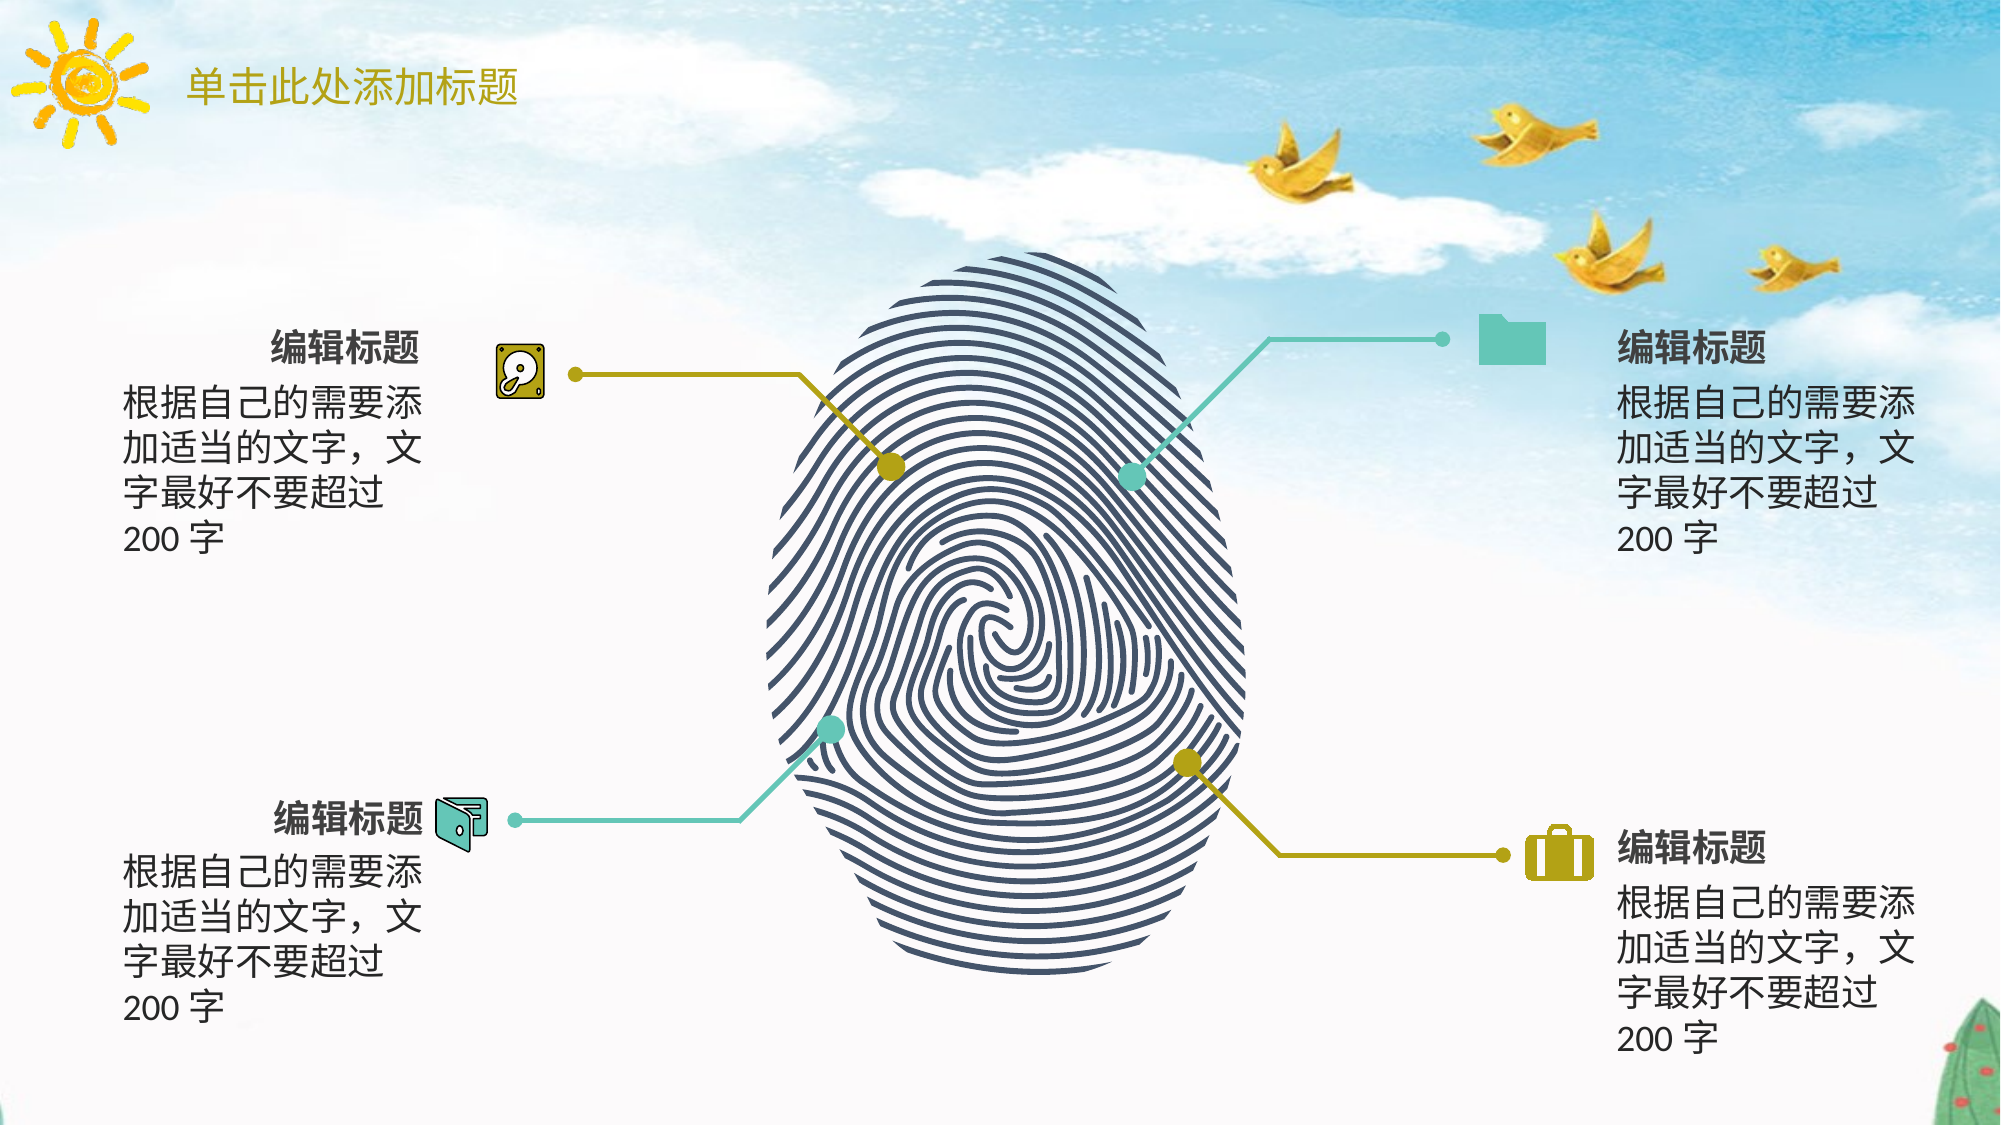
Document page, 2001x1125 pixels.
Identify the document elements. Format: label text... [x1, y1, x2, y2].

picture [0, 0, 2001, 1125]
text_box 根据自己的需要添加适当的文字，文字最好不要超过200字 [1601, 371, 1949, 567]
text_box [496, 344, 544, 399]
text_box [435, 798, 488, 852]
text_box [1525, 824, 1594, 881]
text_box 编辑标题 [1602, 816, 1783, 877]
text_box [766, 251, 1246, 975]
text_box [1479, 314, 1546, 365]
text_box 编辑标题 [1602, 316, 1783, 377]
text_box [515, 719, 841, 823]
text_box 编辑标题 [259, 787, 439, 848]
text_box 根据自己的需要添加适当的文字，文字最好不要超过200字 [108, 371, 456, 567]
text_box 单击此处添加标题 [170, 53, 545, 119]
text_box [1122, 337, 1443, 487]
text_box 根据自己的需要添加适当的文字，文字最好不要超过200字 [1601, 871, 1949, 1067]
text_box 编辑标题 [255, 316, 436, 377]
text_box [1177, 752, 1504, 856]
text_box 根据自己的需要添加适当的文字，文字最好不要超过200字 [108, 840, 456, 1035]
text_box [575, 374, 902, 477]
